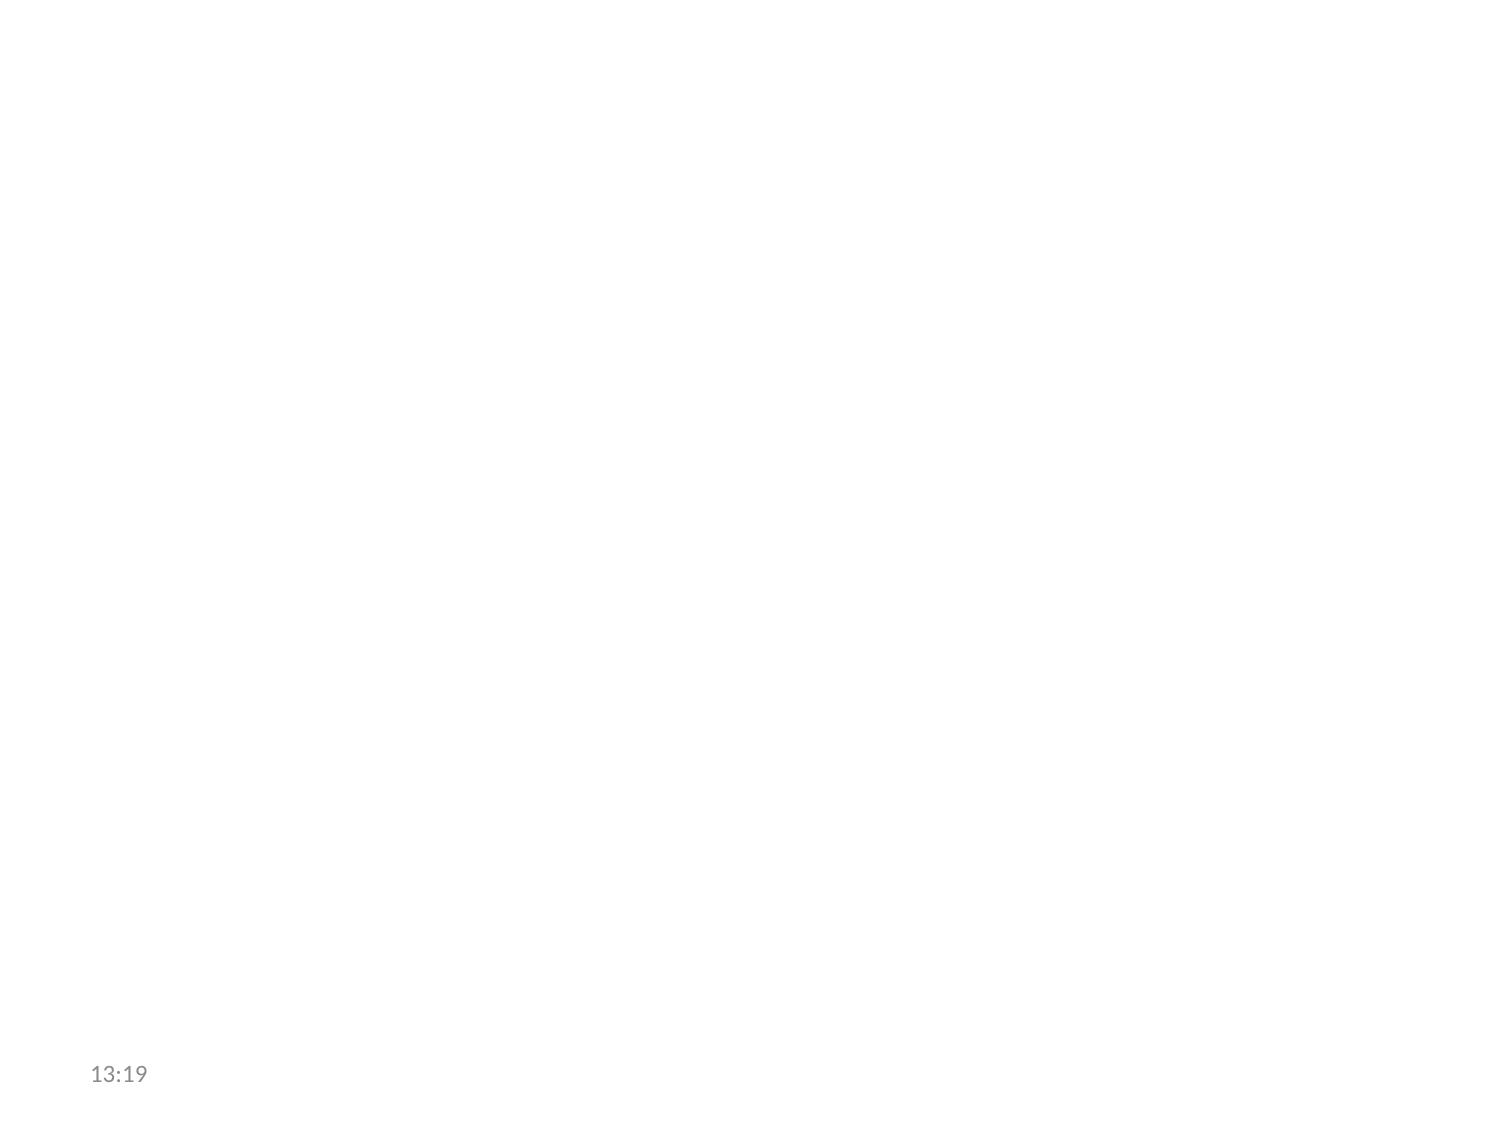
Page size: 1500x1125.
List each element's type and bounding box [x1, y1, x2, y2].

slide_number [75, 1042, 425, 1103]
